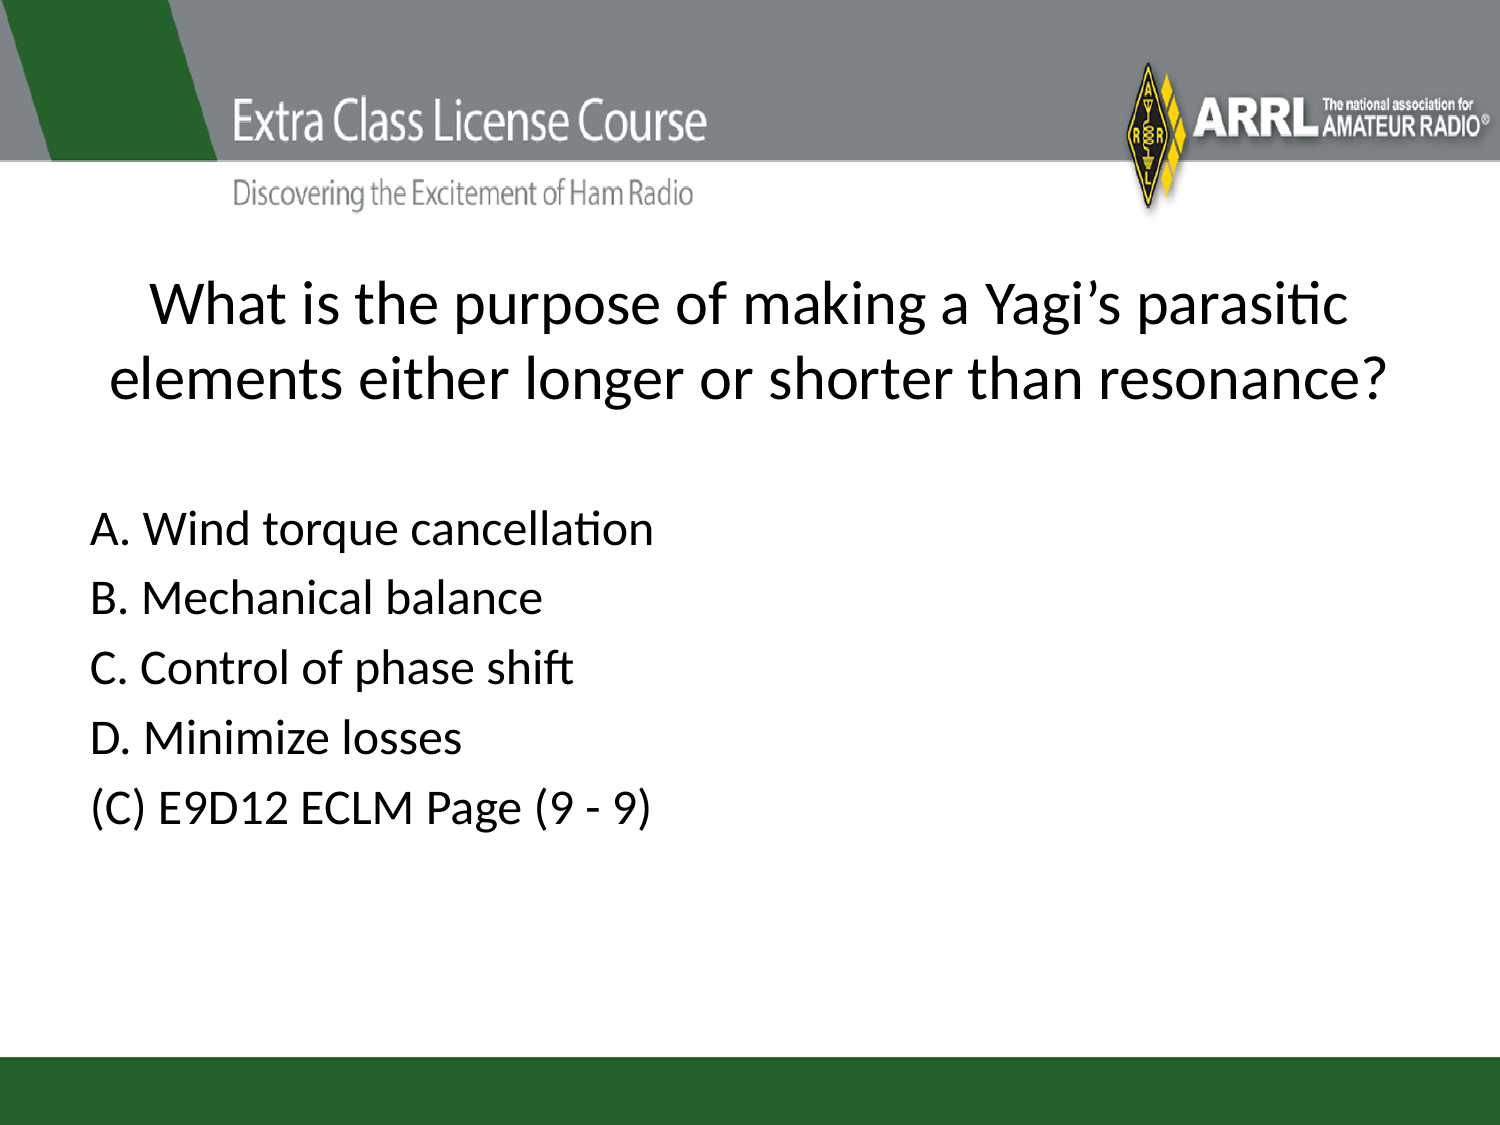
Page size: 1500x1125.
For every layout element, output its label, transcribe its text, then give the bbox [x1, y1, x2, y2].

list A. Wind torque cancellation B. Mechanical balance C. Control of phase shift D. Minimize losses (C) E9D12 ECLM Page (9 - 9) [75, 487, 1425, 1005]
picture [0, 0, 1500, 1125]
title What is the purpose of making a Yagi’s parasitic elements either longer or shorter than resonance? [75, 254, 1425, 435]
